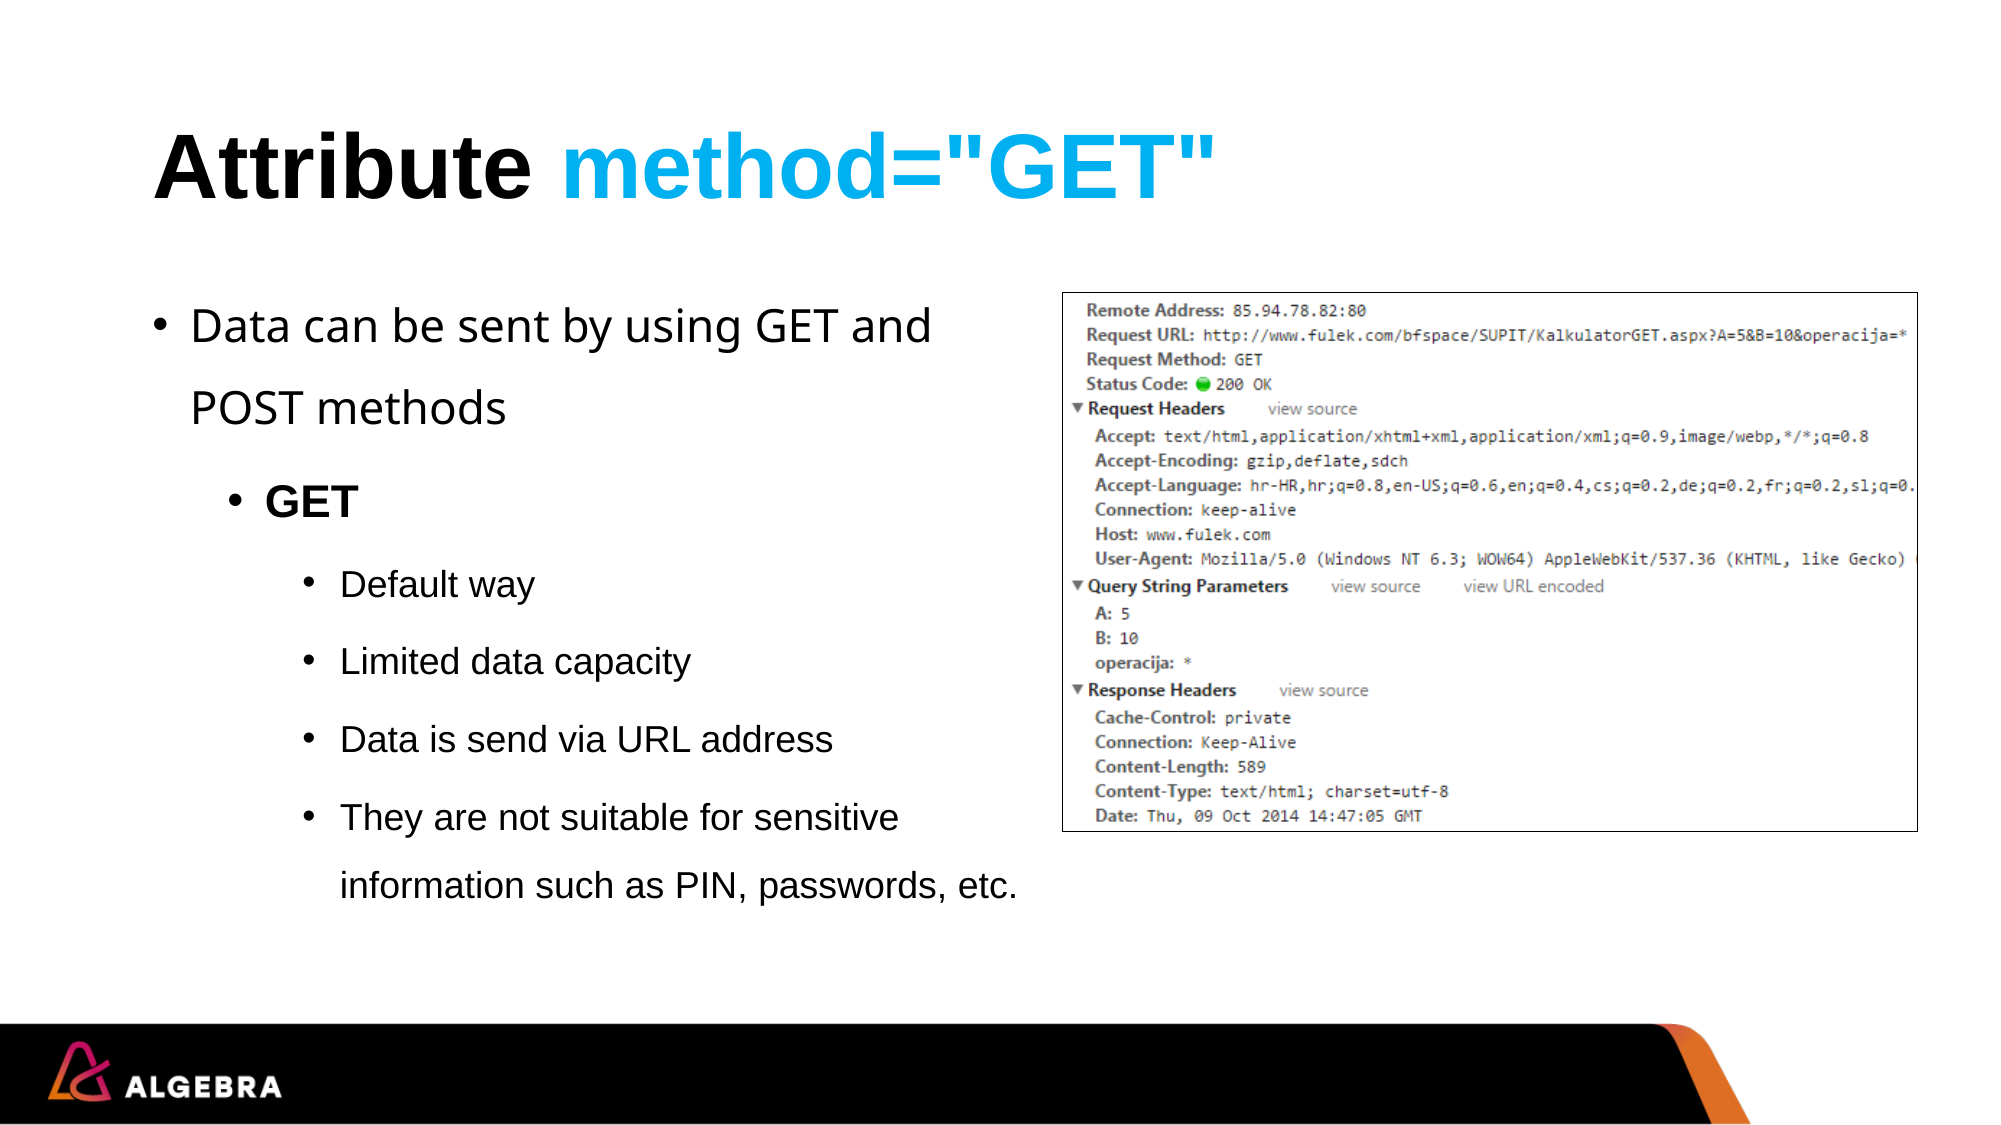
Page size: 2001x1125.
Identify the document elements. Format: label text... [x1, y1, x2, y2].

picture [1062, 292, 1918, 832]
list Data can be sent by using GET and POST methods GET Default way Limited data capacity Data is send via URL address They are not suitable for sensitive information such as PIN, passwords, etc. [137, 261, 1043, 1094]
picture [0, 1023, 1958, 1125]
title Attribute method="GET" [137, 59, 1863, 278]
